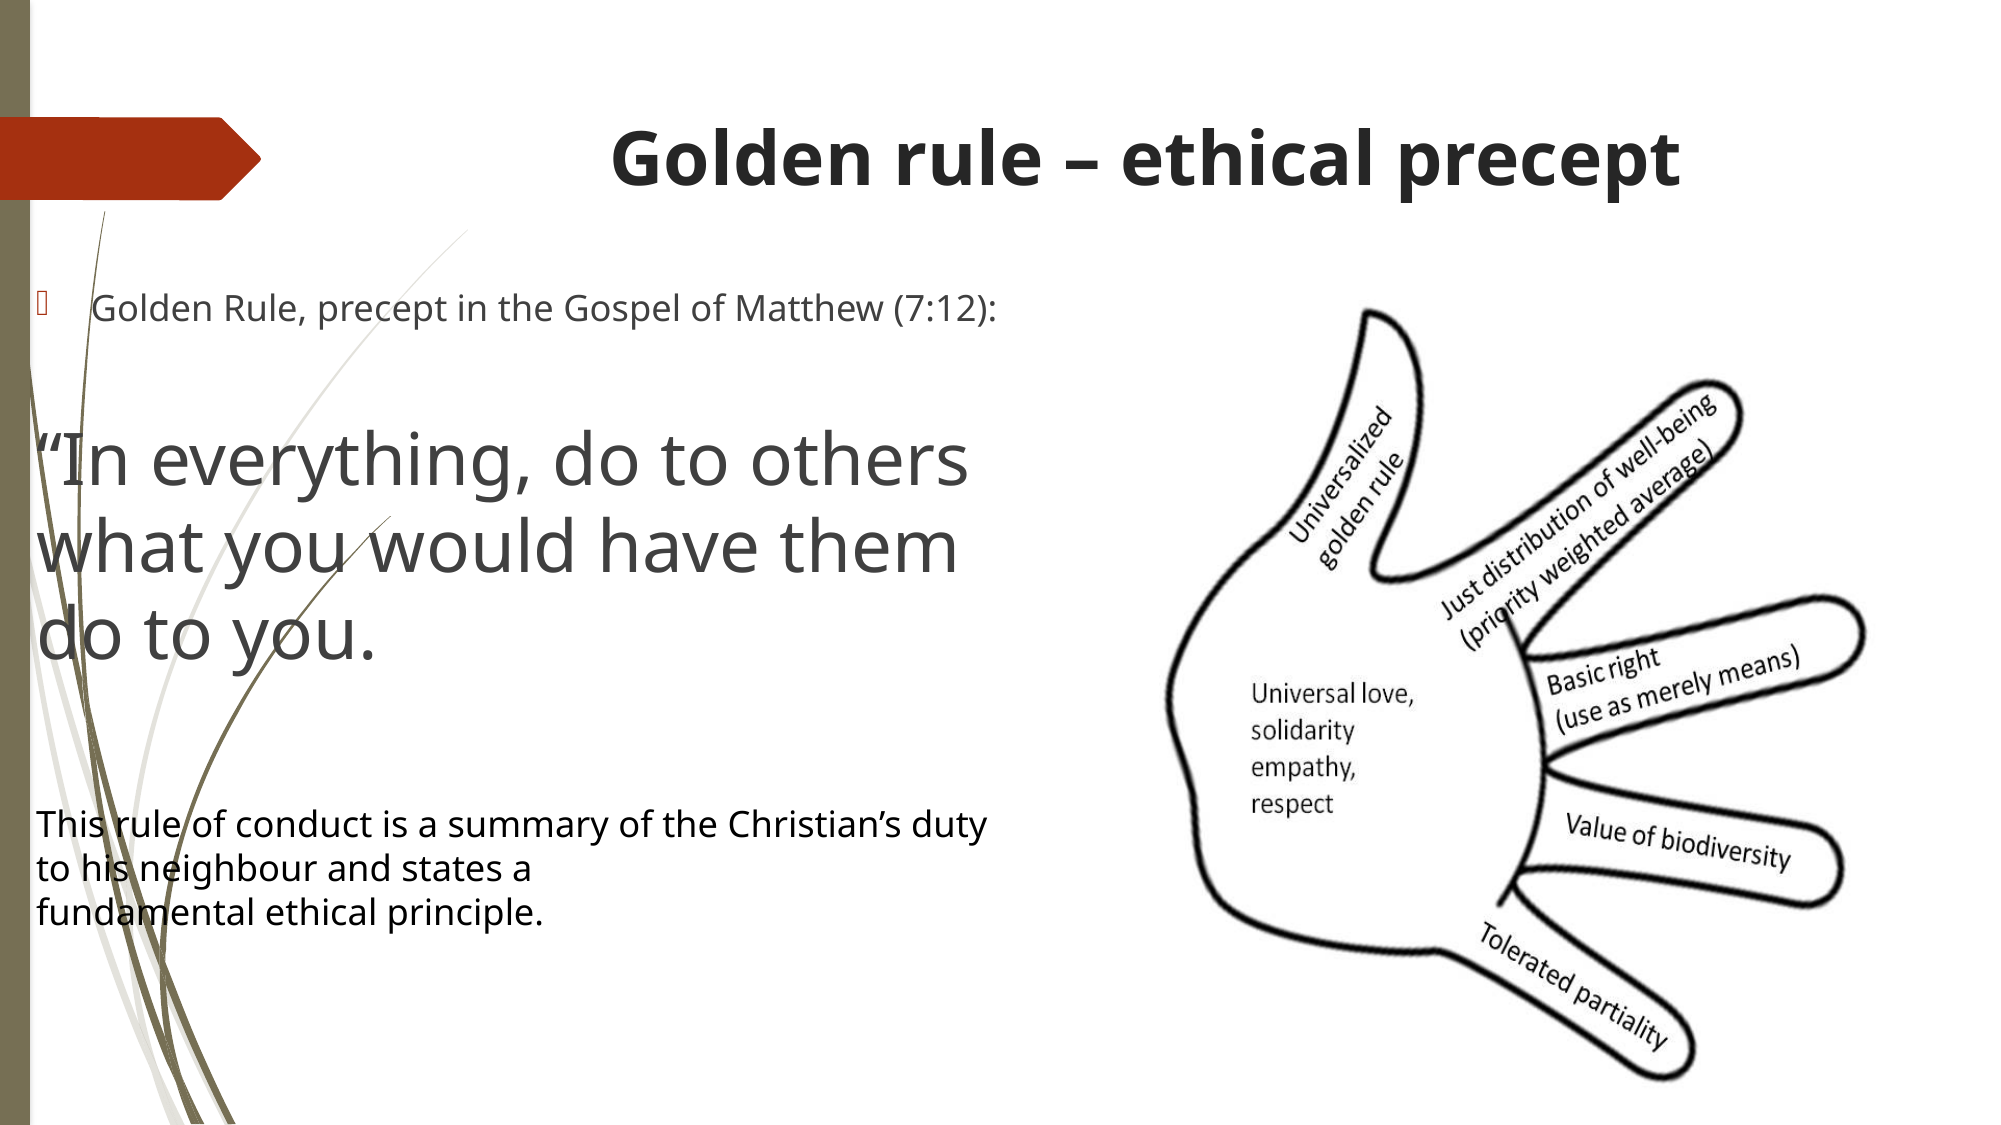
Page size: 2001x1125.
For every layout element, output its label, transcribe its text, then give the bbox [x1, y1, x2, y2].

title Golden rule – ethical precept [425, 102, 1888, 299]
list Golden Rule, precept in the Gospel of Matthew (7:12): “In everything, do to others what you would have them do to you. This rule of conduct is a summary of the Christian’s duty to his neighbour and states a fundamental ethical principle. [20, 277, 1018, 969]
picture [1001, 299, 2000, 1125]
